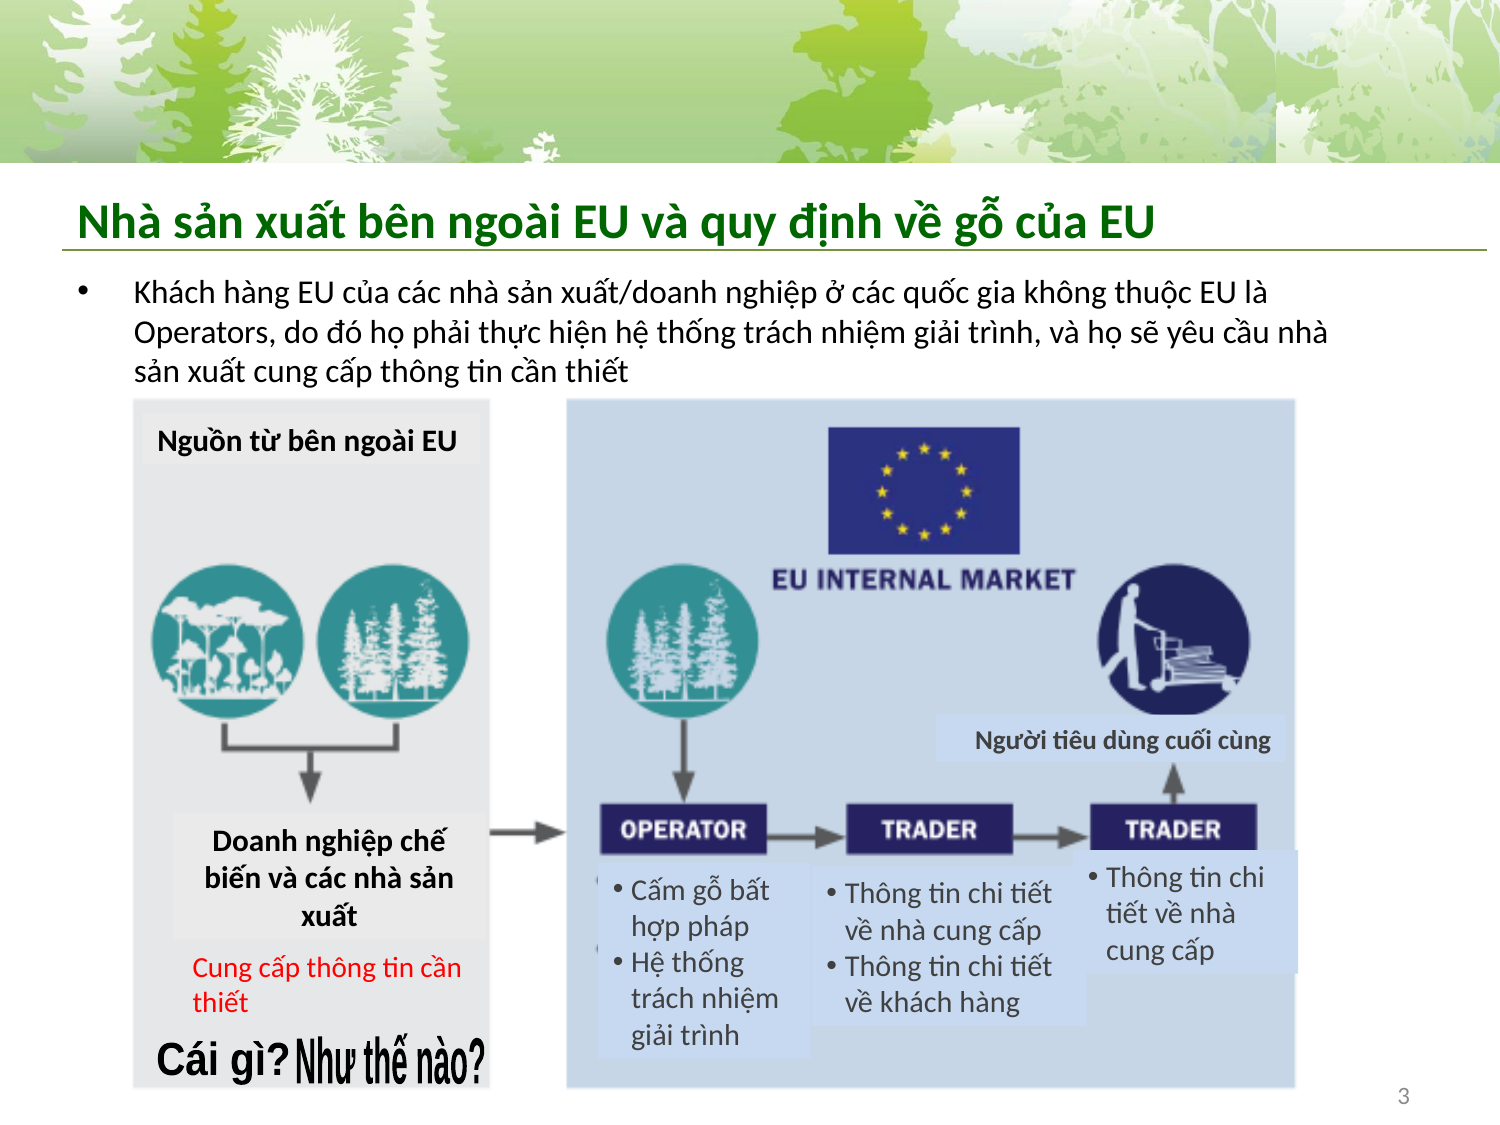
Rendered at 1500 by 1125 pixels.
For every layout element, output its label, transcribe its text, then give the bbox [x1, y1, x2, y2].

list Khách hàng EU của các nhà sản xuất/doanh nghiệp ở các quốc gia không thuộc EU là Operators, do đó họ phải thực hiện hệ thống trách nhiệm giải trình, và họ sẽ yêu cầu nhà sản xuất cung cấp thông tin cần thiết [62, 262, 1375, 413]
picture [0, 0, 1500, 163]
slide_number 3 [1074, 1065, 1425, 1125]
title Nhà sản xuất bên ngoài EU và quy định về gỗ của EU [62, 187, 1438, 250]
picture [124, 390, 1313, 1097]
